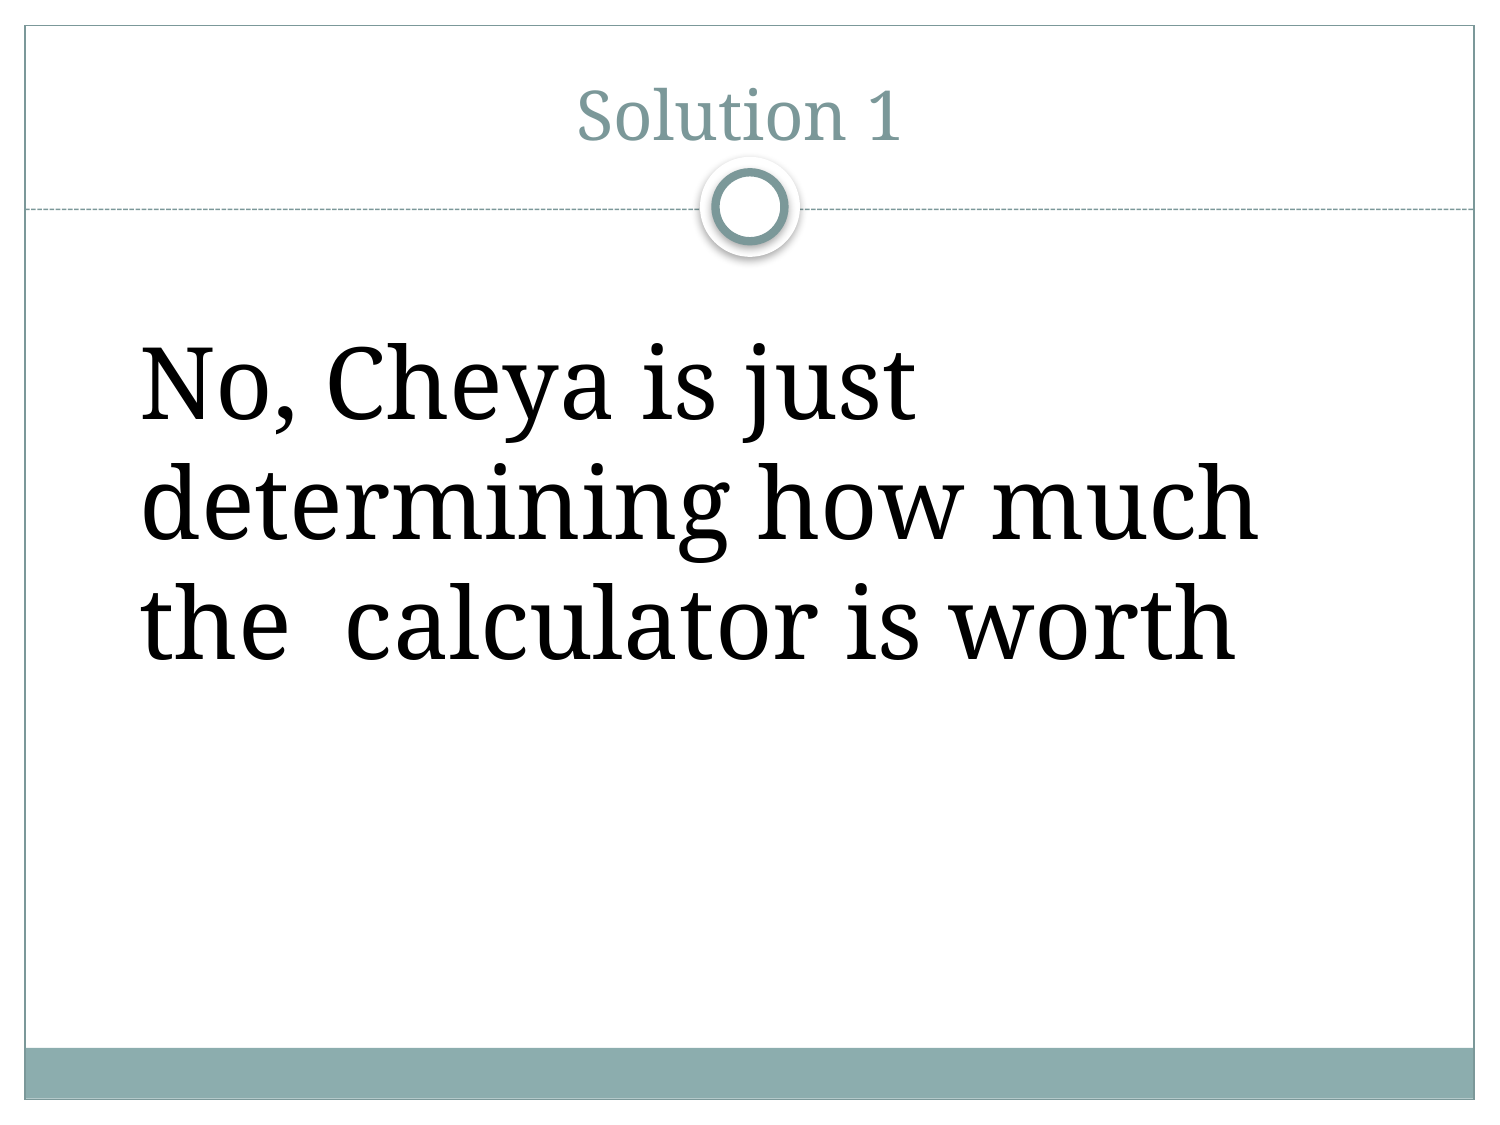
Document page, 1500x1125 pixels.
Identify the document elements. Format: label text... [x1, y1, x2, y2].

text_box No, Cheya is just determining how much the calculator is worth [125, 312, 1350, 688]
title Solution 1 [49, 37, 1450, 162]
